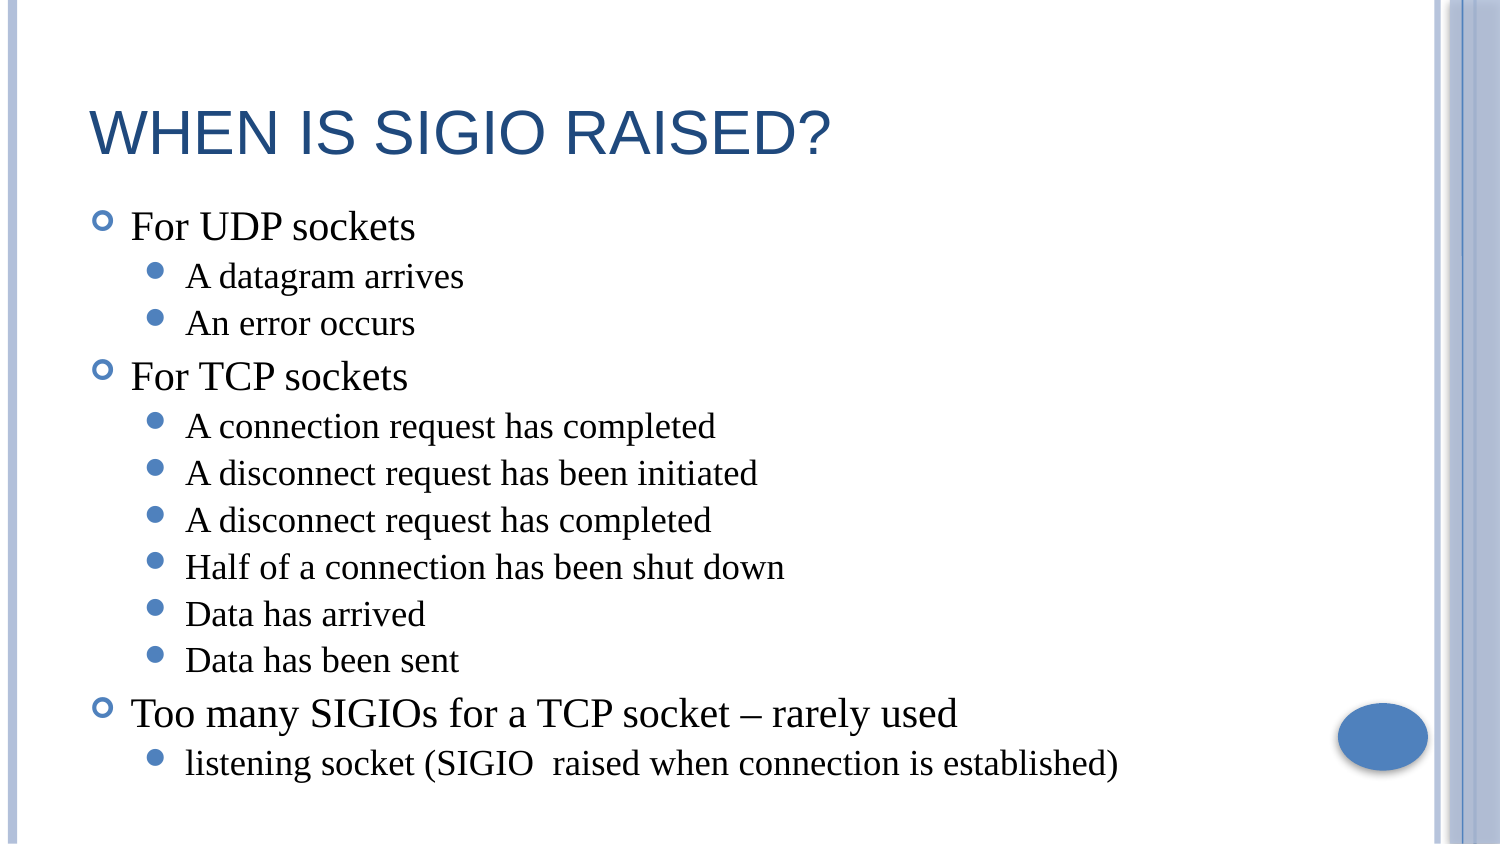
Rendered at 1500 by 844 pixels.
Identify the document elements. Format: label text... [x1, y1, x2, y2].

title When is SIGIO raised? [75, 33, 1300, 175]
list For UDP sockets A datagram arrives An error occurs For TCP sockets A connection request has completed A disconnect request has been initiated A disconnect request has completed Half of a connection has been shut down Data has arrived Data has been sent Too many SIGIOs for a TCP socket – rarely used listening socket (SIGIO raised when connection is established) [75, 196, 1300, 797]
